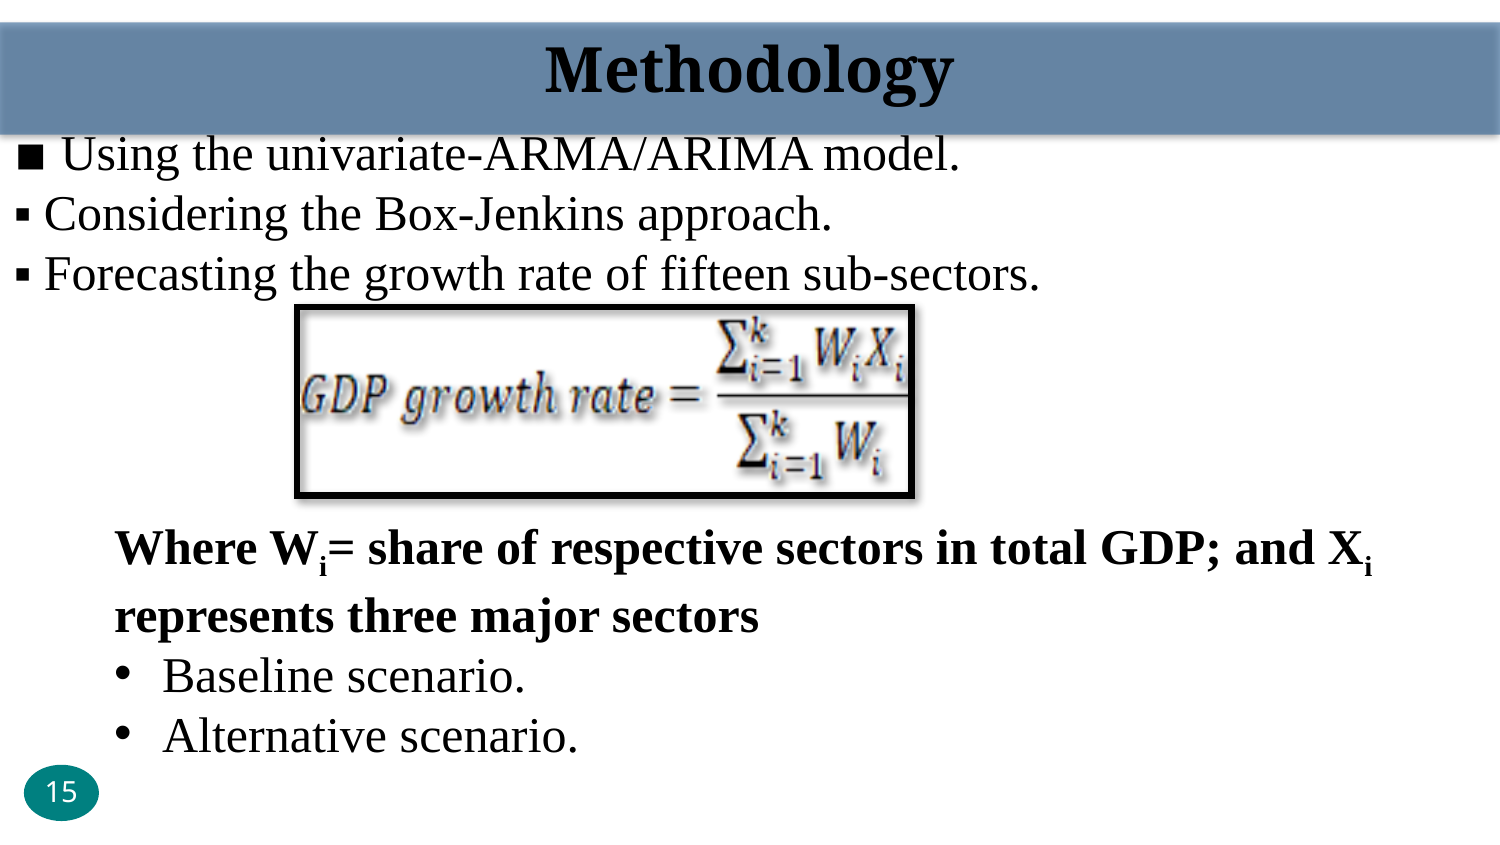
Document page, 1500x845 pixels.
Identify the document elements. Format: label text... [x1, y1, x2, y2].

text_box Methodology [0, 22, 1500, 112]
slide_number 15 [23, 764, 99, 822]
text_box ▪ Using the univariate-ARMA/ARIMA model. ▪ Considering the Box-Jenkins approach. ▪ Forecasting the growth rate of fifteen sub-sectors. [0, 113, 1499, 308]
picture [299, 309, 909, 493]
text_box Where Wi= share of respective sectors in total GDP; and Xi represents three major sectors Baseline scenario. Alternative scenario. [99, 506, 1475, 830]
